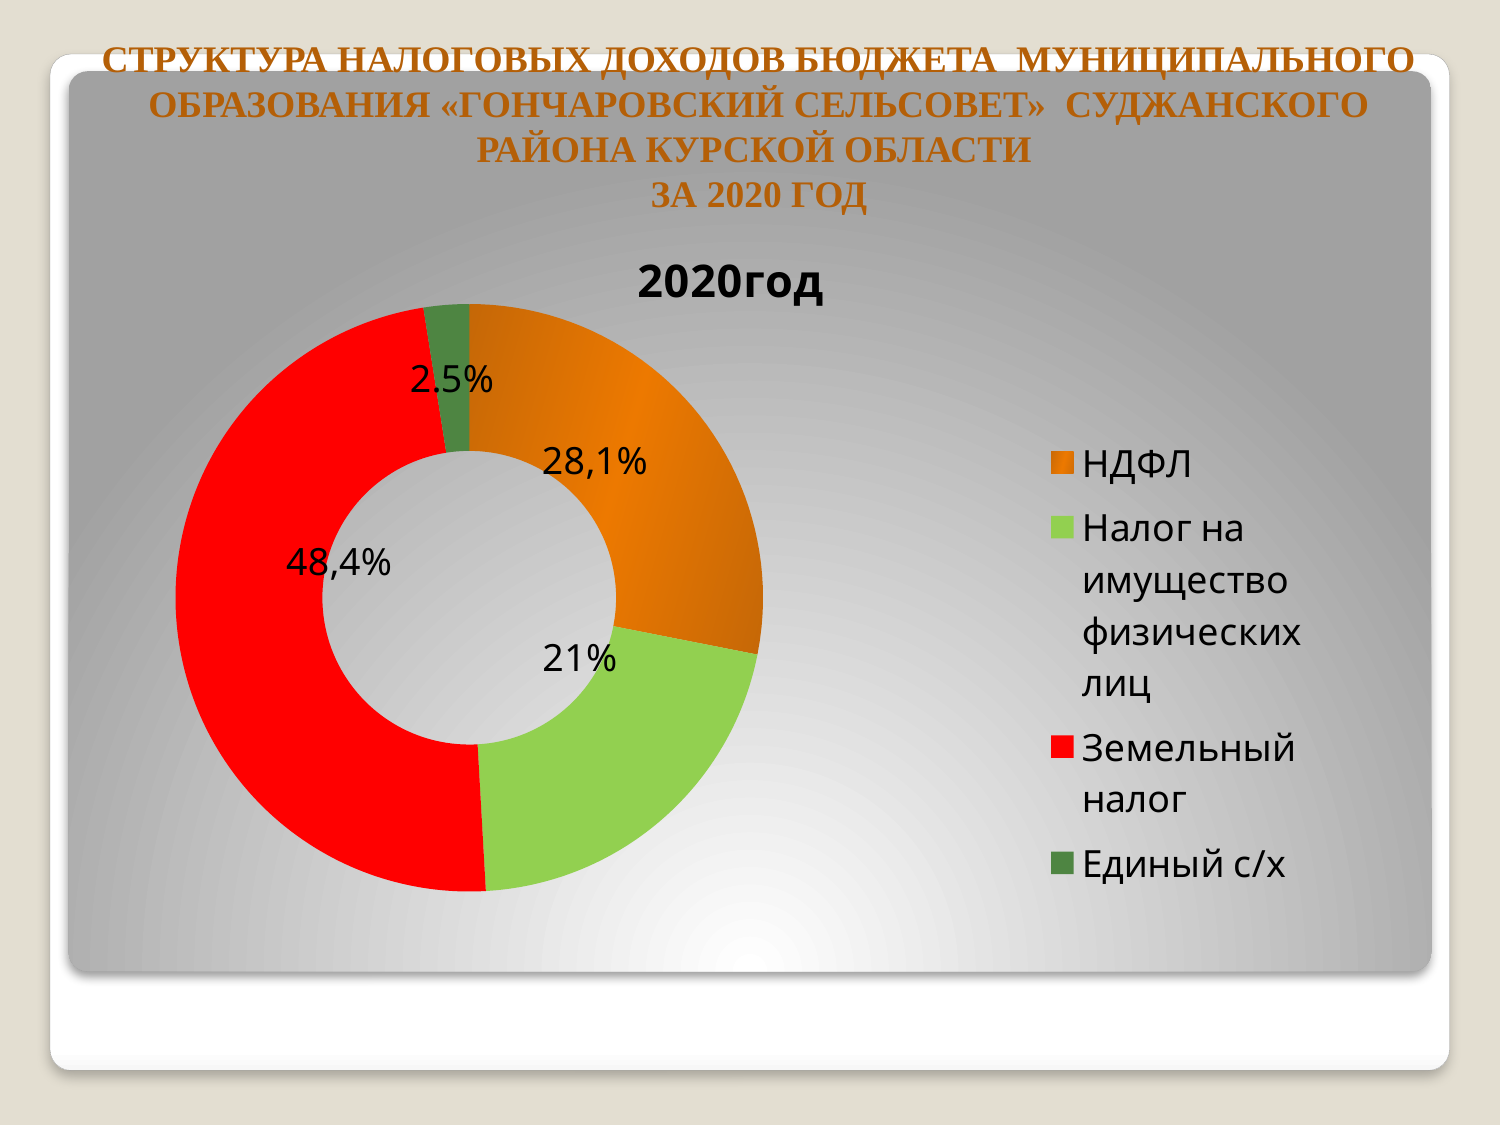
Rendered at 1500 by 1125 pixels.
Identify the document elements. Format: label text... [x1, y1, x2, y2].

chart [105, 222, 1419, 1044]
title Структура налоговых доходов бюджета муниципального образования «Гончаровский сельсовет» суджанского района курской области за 2020 год [53, 58, 1465, 223]
